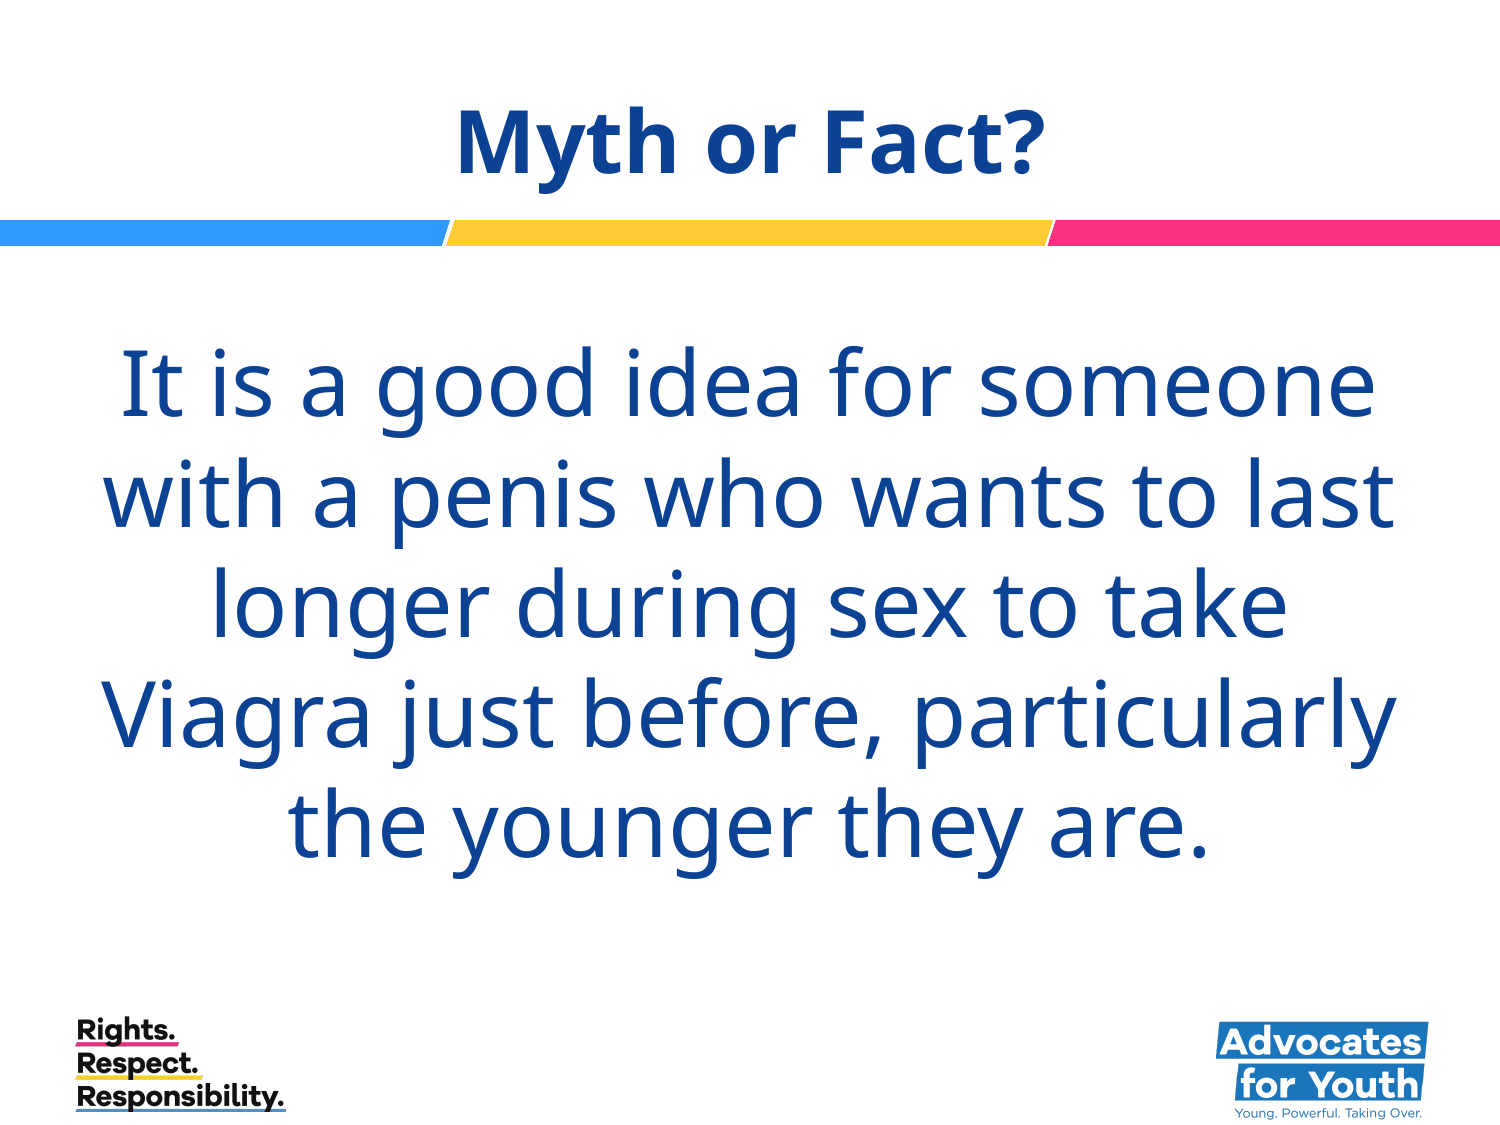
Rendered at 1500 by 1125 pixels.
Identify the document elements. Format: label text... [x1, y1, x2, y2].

picture [0, 207, 1500, 258]
list It is a good idea for someone with a penis who wants to last longer during sex to take Viagra just before, particularly the younger they are. [75, 317, 1425, 920]
title Myth or Fact? [75, 45, 1425, 233]
